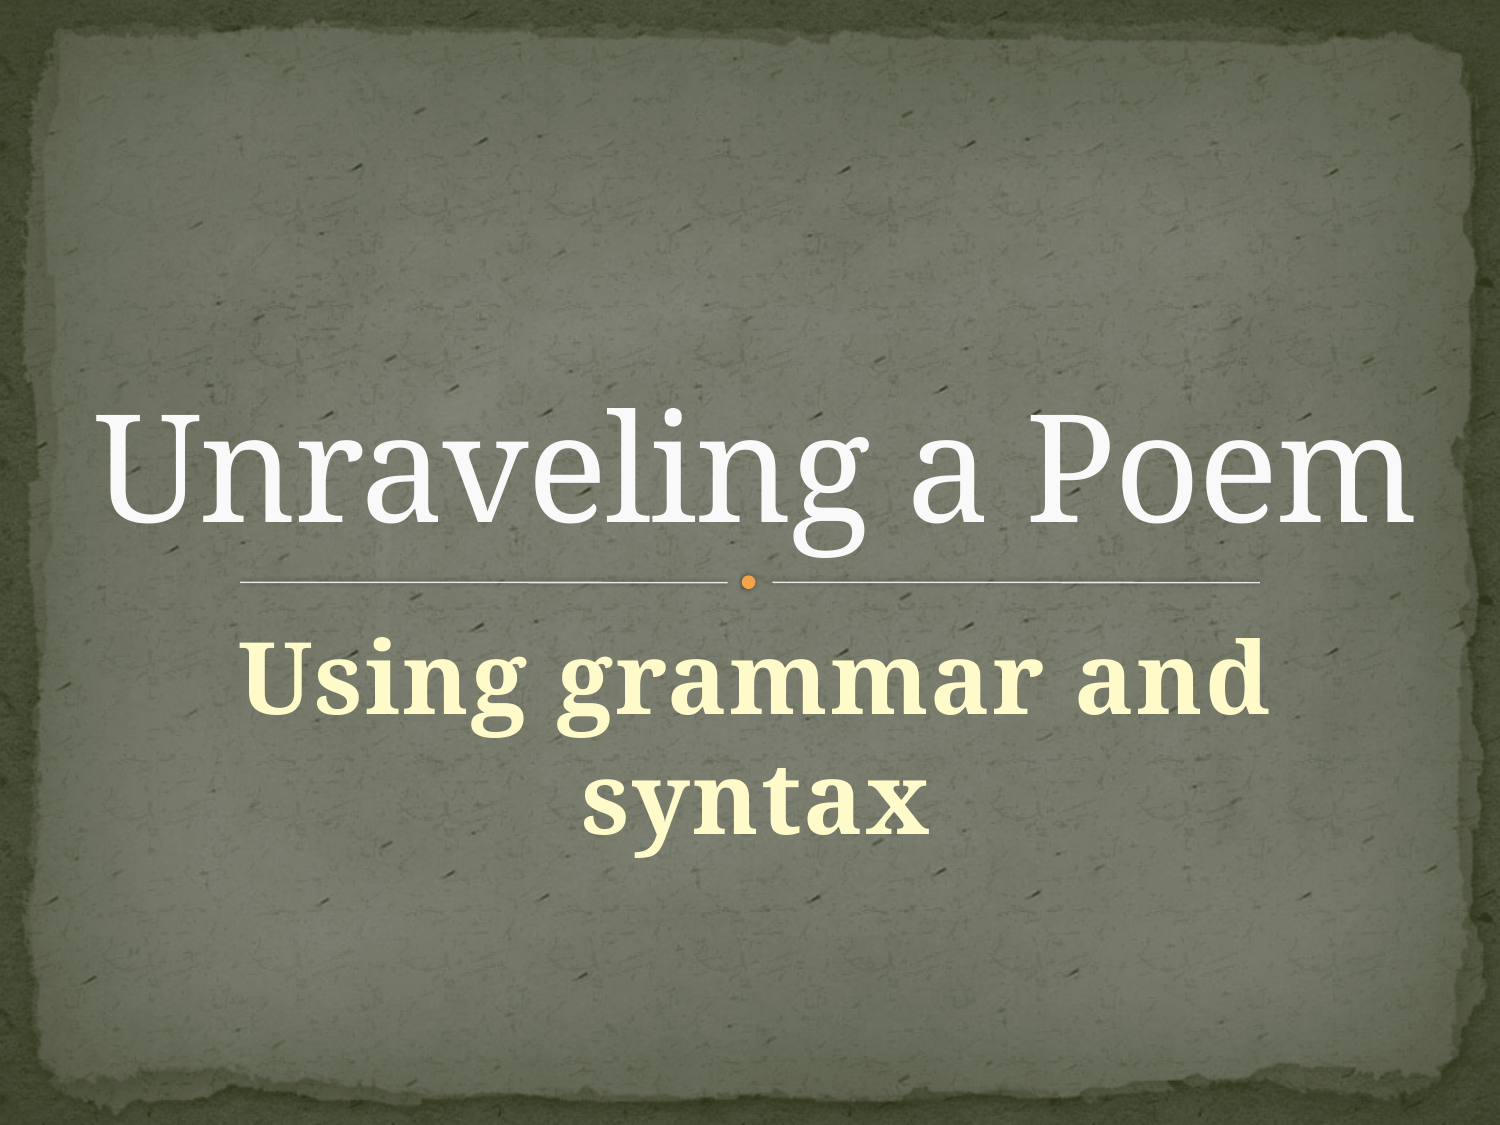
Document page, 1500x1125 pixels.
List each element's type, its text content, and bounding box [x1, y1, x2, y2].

title Unraveling a Poem [74, 235, 1438, 561]
subtitle Using grammar and syntax [75, 606, 1438, 795]
